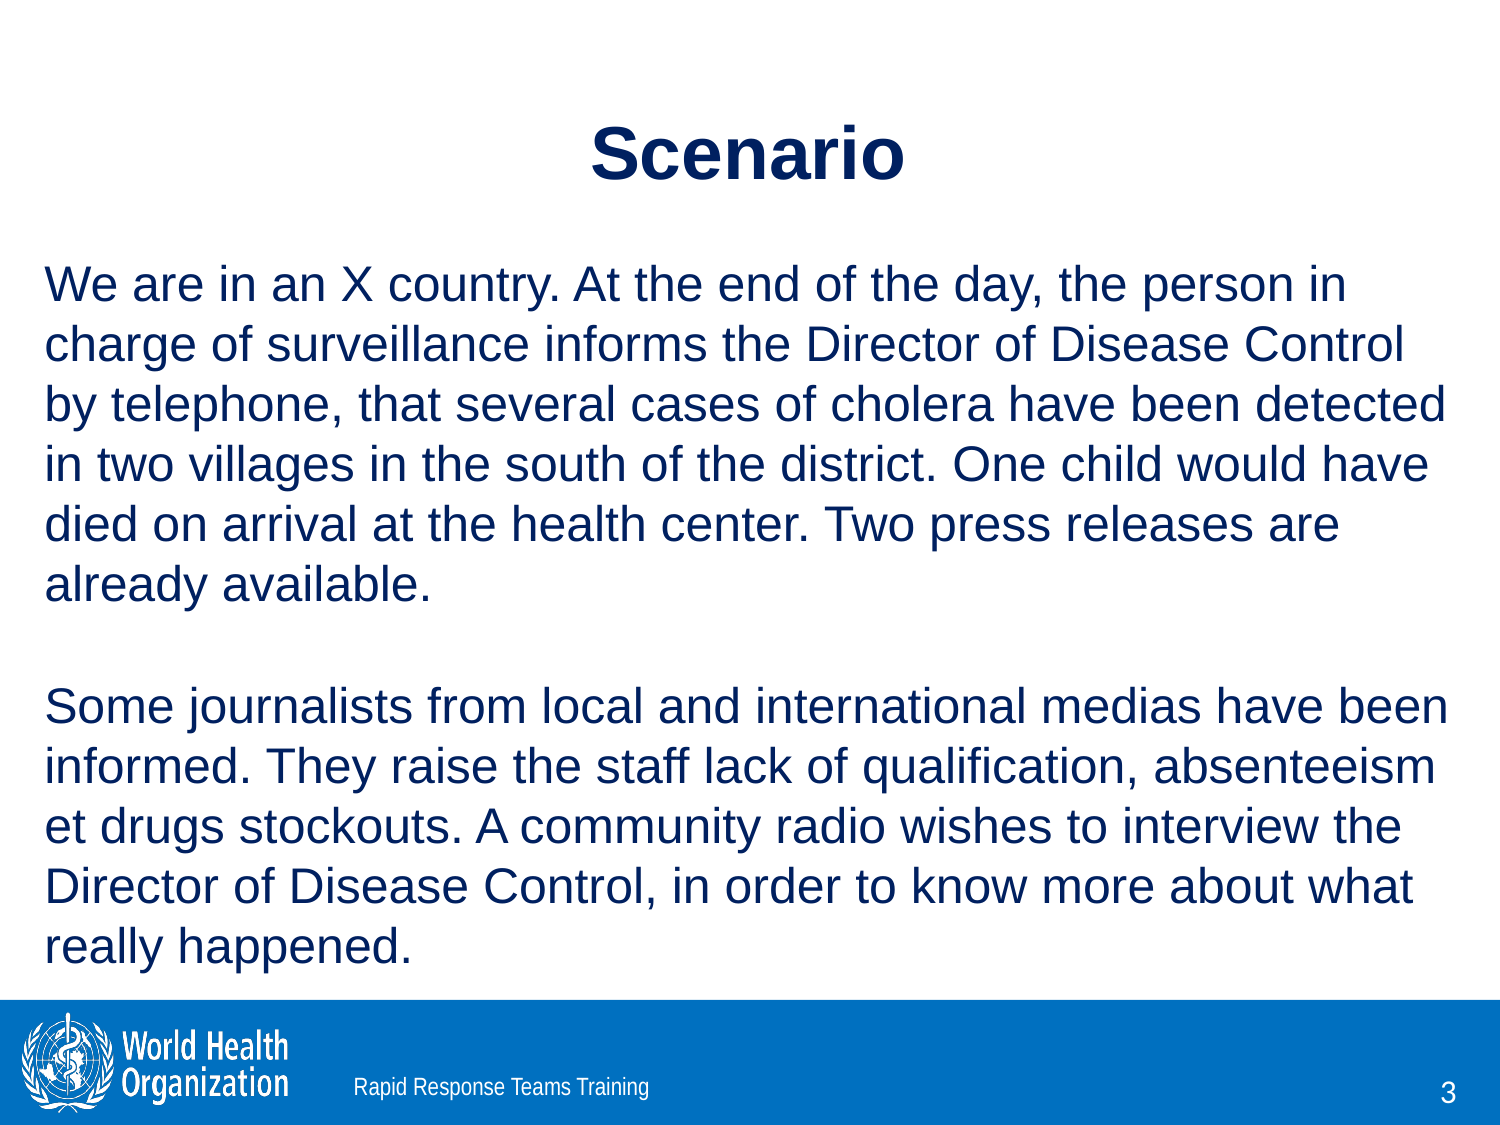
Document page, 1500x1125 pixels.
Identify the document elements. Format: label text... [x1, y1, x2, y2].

picture [21, 1012, 288, 1113]
list We are in an X country. At the end of the day, the person in charge of surveillance informs the Director of Disease Control by telephone, that several cases of cholera have been detected in two villages in the south of the district. One child would have died on arrival at the health center. Two press releases are already available. Some journalists from local and international medias have been informed. They raise the staff lack of qualification, absenteeism et drugs stockouts. A community radio wishes to interview the Director of Disease Control, in order to know more about what really happened. [29, 243, 1483, 1059]
title Scenario [73, 56, 1424, 243]
